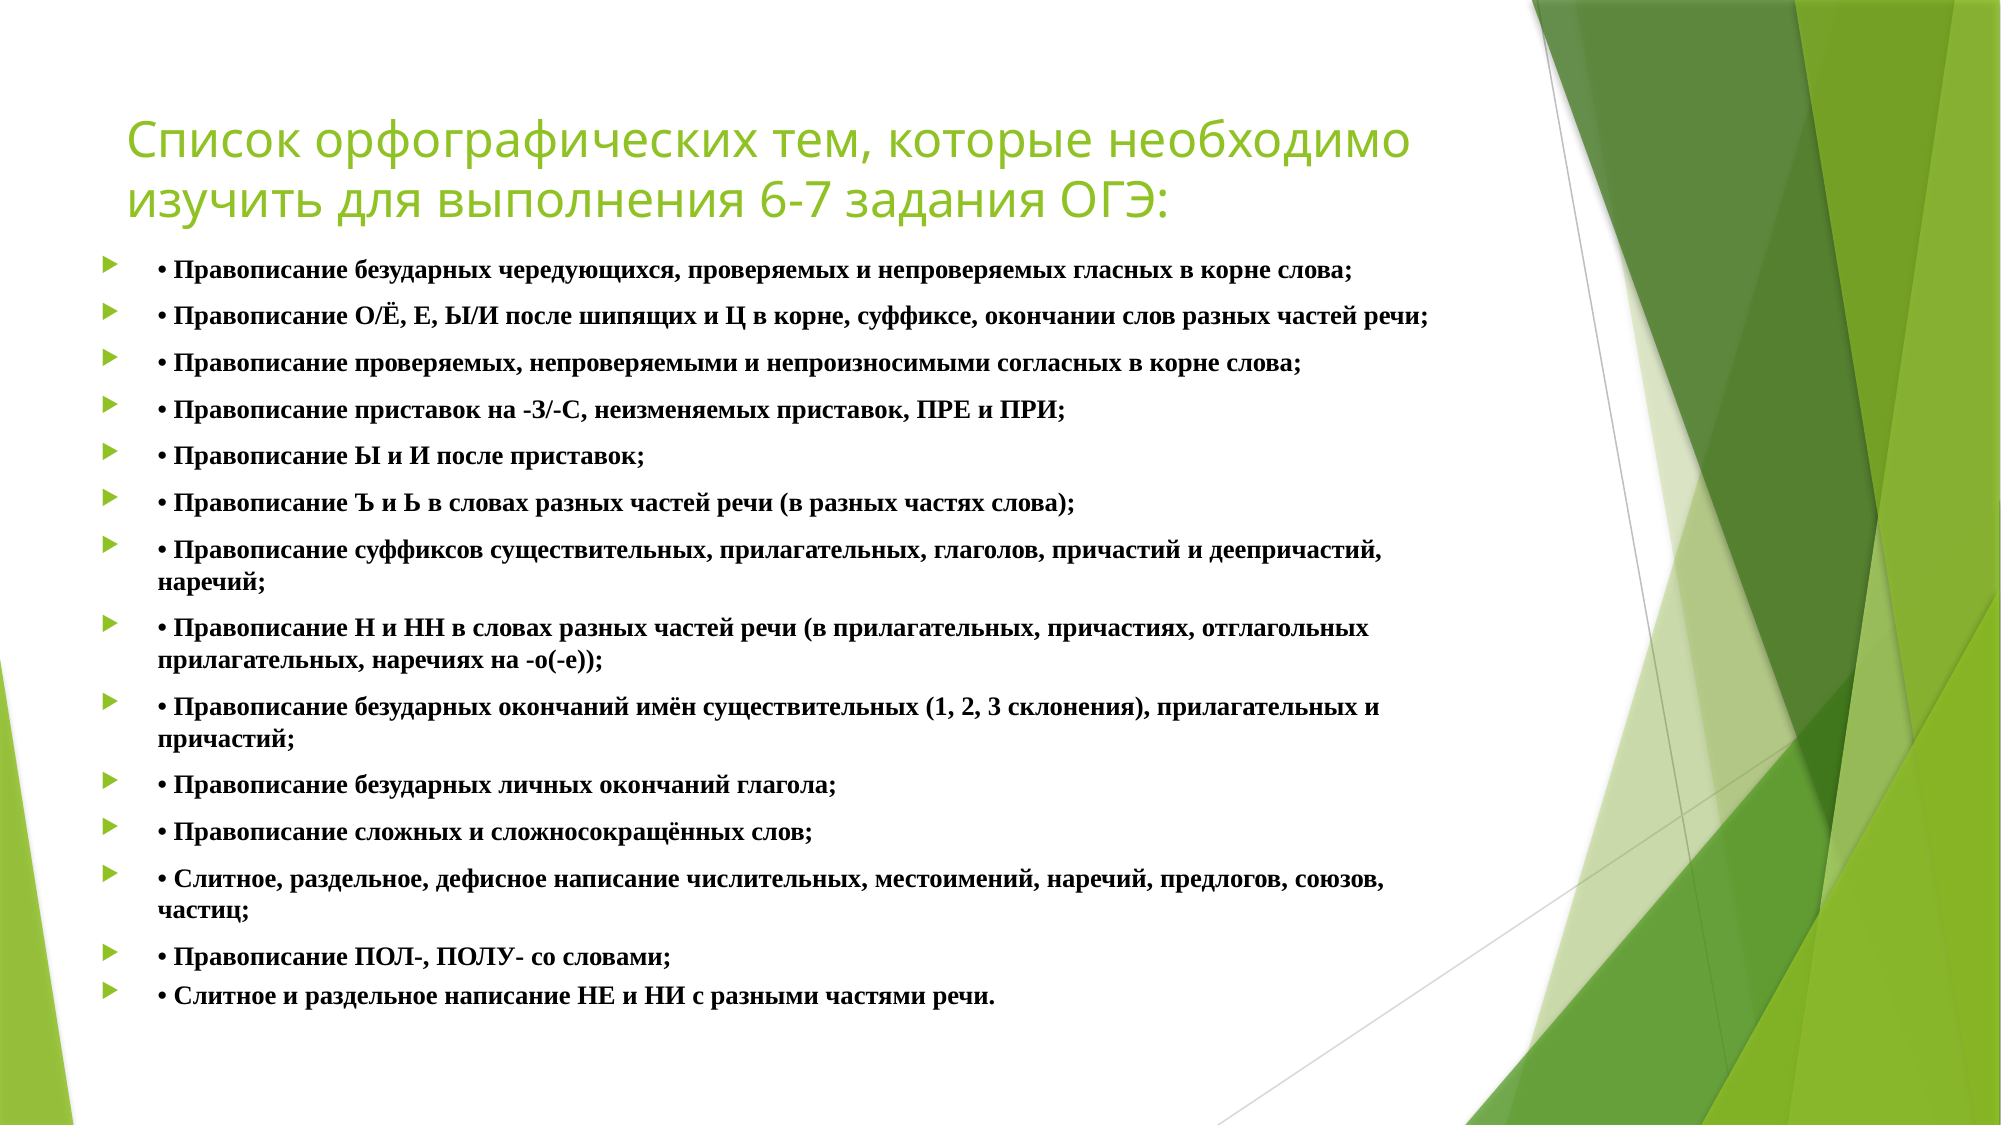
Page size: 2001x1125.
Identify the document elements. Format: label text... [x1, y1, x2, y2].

title Список орфографических тем, которые необходимо изучить для выполнения 6-7 задания ОГЭ: [111, 99, 1522, 243]
list • Правописание безударных чередующихся, проверяемых и непроверяемых гласных в корне слова; • Правописание О/Ё, Е, Ы/И после шипящих и Ц в корне, суффиксе, окончании слов разных частей речи; • Правописание проверяемых, непроверяемыми и непроизносимыми согласных в корне слова; • Правописание приставок на -З/-С, неизменяемых приставок, ПРЕ и ПРИ; • Правописание Ы и И после приставок; • Правописание Ъ и Ь в словах разных частей речи (в разных частях слова); • Правописание суффиксов существительных, прилагательных, глаголов, причастий и деепричастий, наречий; • Правописание Н и НН в словах разных частей речи (в прилагательных, причастиях, отглагольных прилагательных, наречиях на -о(-е)); • Правописание безударных окончаний имён существительных (1, 2, 3 склонения), прилагательных и причастий; • Правописание безударных личных окончаний глагола; • Правописание сложных и сложносокращённых слов; • Слитное, раздельное, дефисное написание числительных, местоимений, наречий, предлогов, союзов, частиц; • Правописание ПОЛ-, ПОЛУ- со словами; • Слитное и раздельное написание НЕ и НИ с разными частями речи. [85, 244, 1496, 1025]
